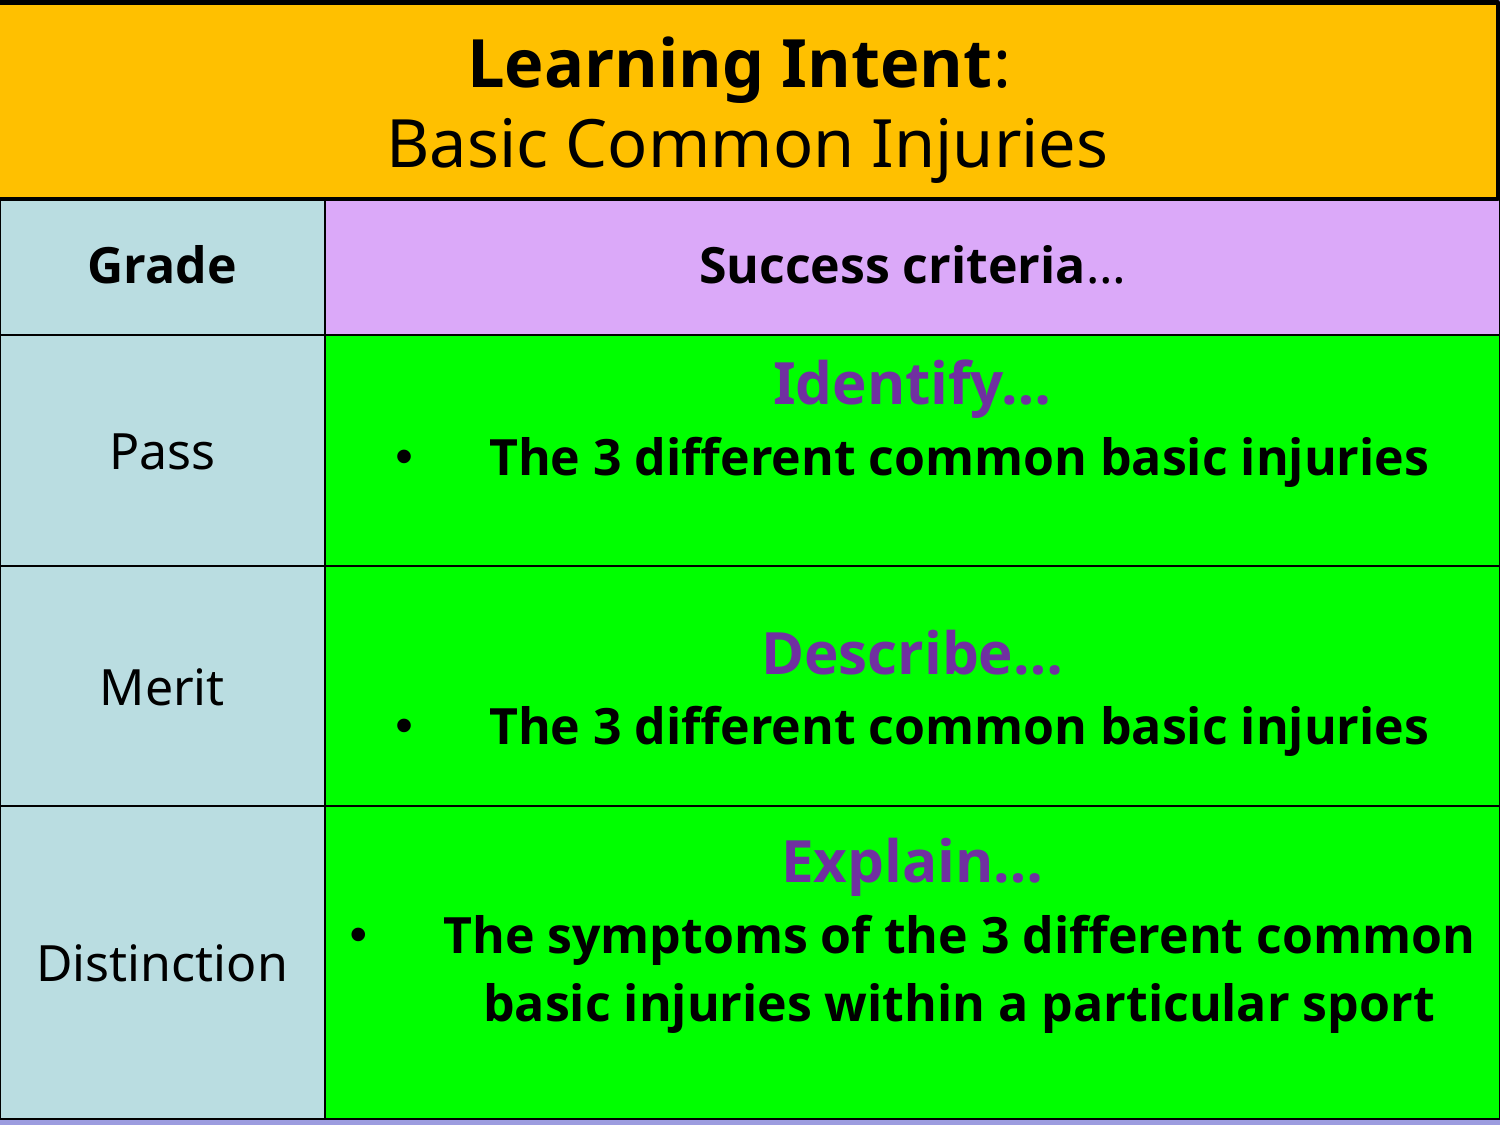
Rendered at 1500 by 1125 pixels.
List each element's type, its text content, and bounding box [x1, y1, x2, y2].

table_cell Identify… The 3 different common basic injuries [326, 336, 1499, 565]
table_cell Describe… The 3 different common basic injuries [326, 567, 1499, 805]
title Learning Intent: Basic Common Injuries [0, 0, 1500, 201]
table_cell Distinction [1, 807, 324, 1118]
table_header Success criteria… [326, 201, 1499, 334]
table_cell Explain… The symptoms of the 3 different common basic injuries within a particular sport [326, 807, 1499, 1118]
table_header Grade [1, 201, 324, 334]
table_cell Merit [1, 567, 324, 805]
table_cell Pass [1, 336, 324, 565]
